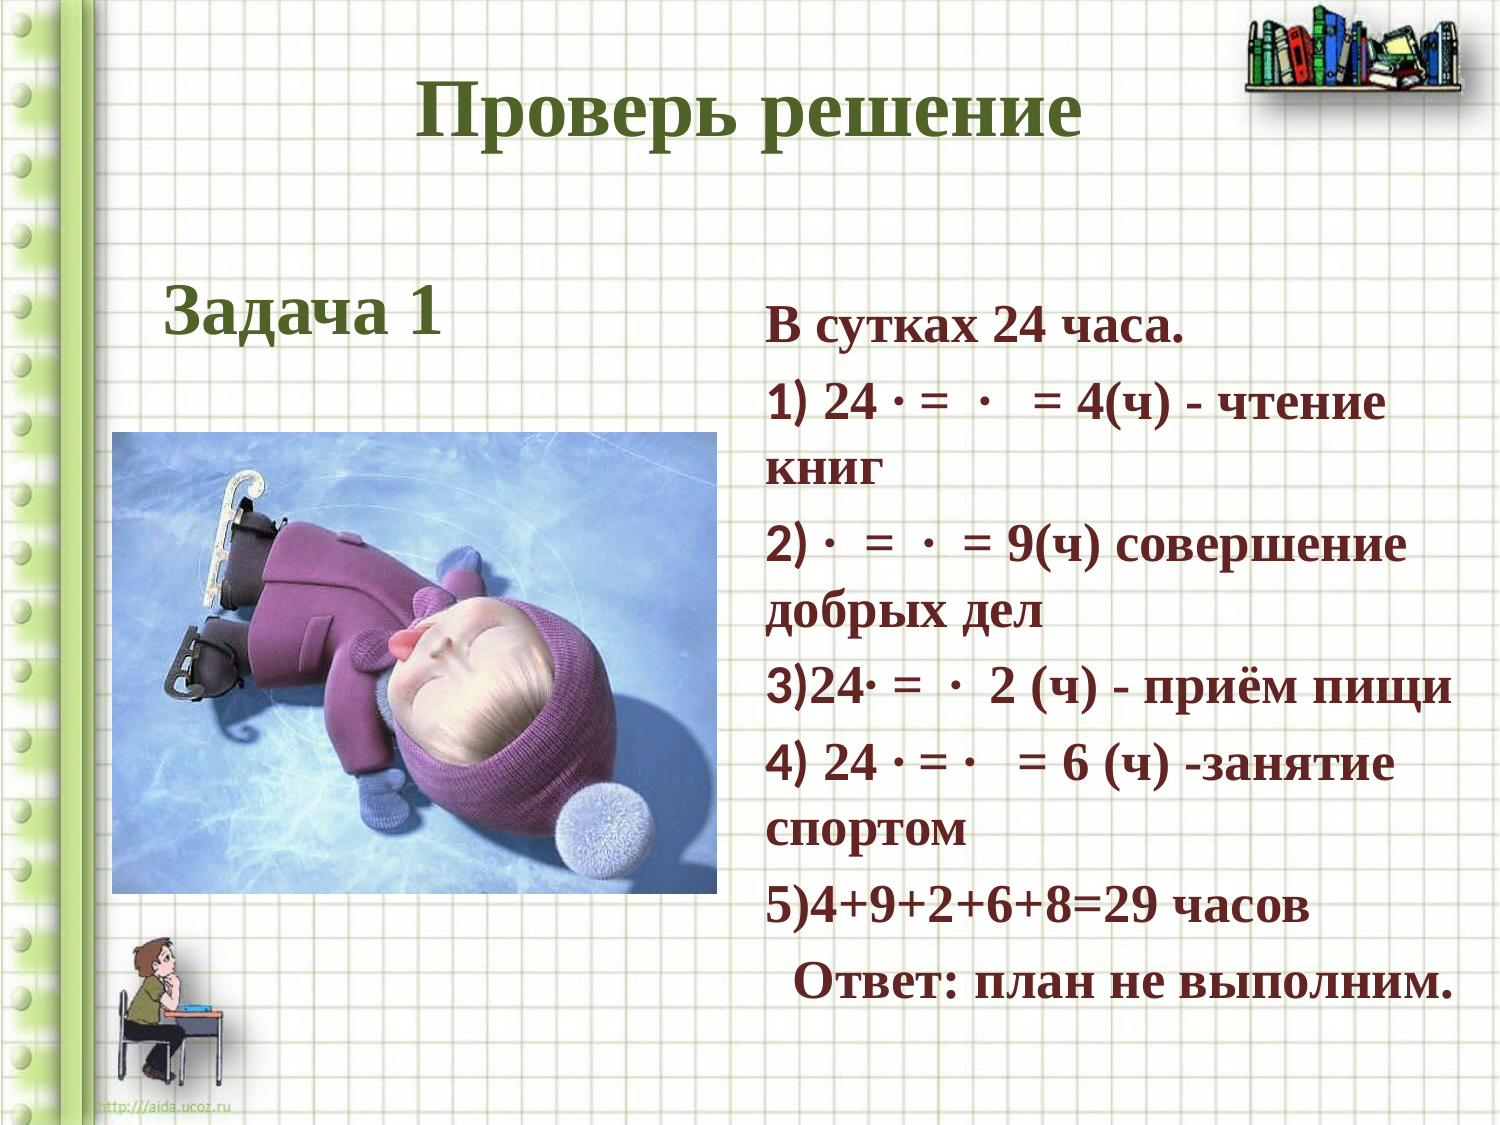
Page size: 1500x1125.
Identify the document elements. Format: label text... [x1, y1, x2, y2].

picture [0, 0, 1500, 1125]
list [111, 432, 718, 894]
title Проверь решение [75, 45, 1425, 161]
list Задача 1 [75, 251, 738, 357]
